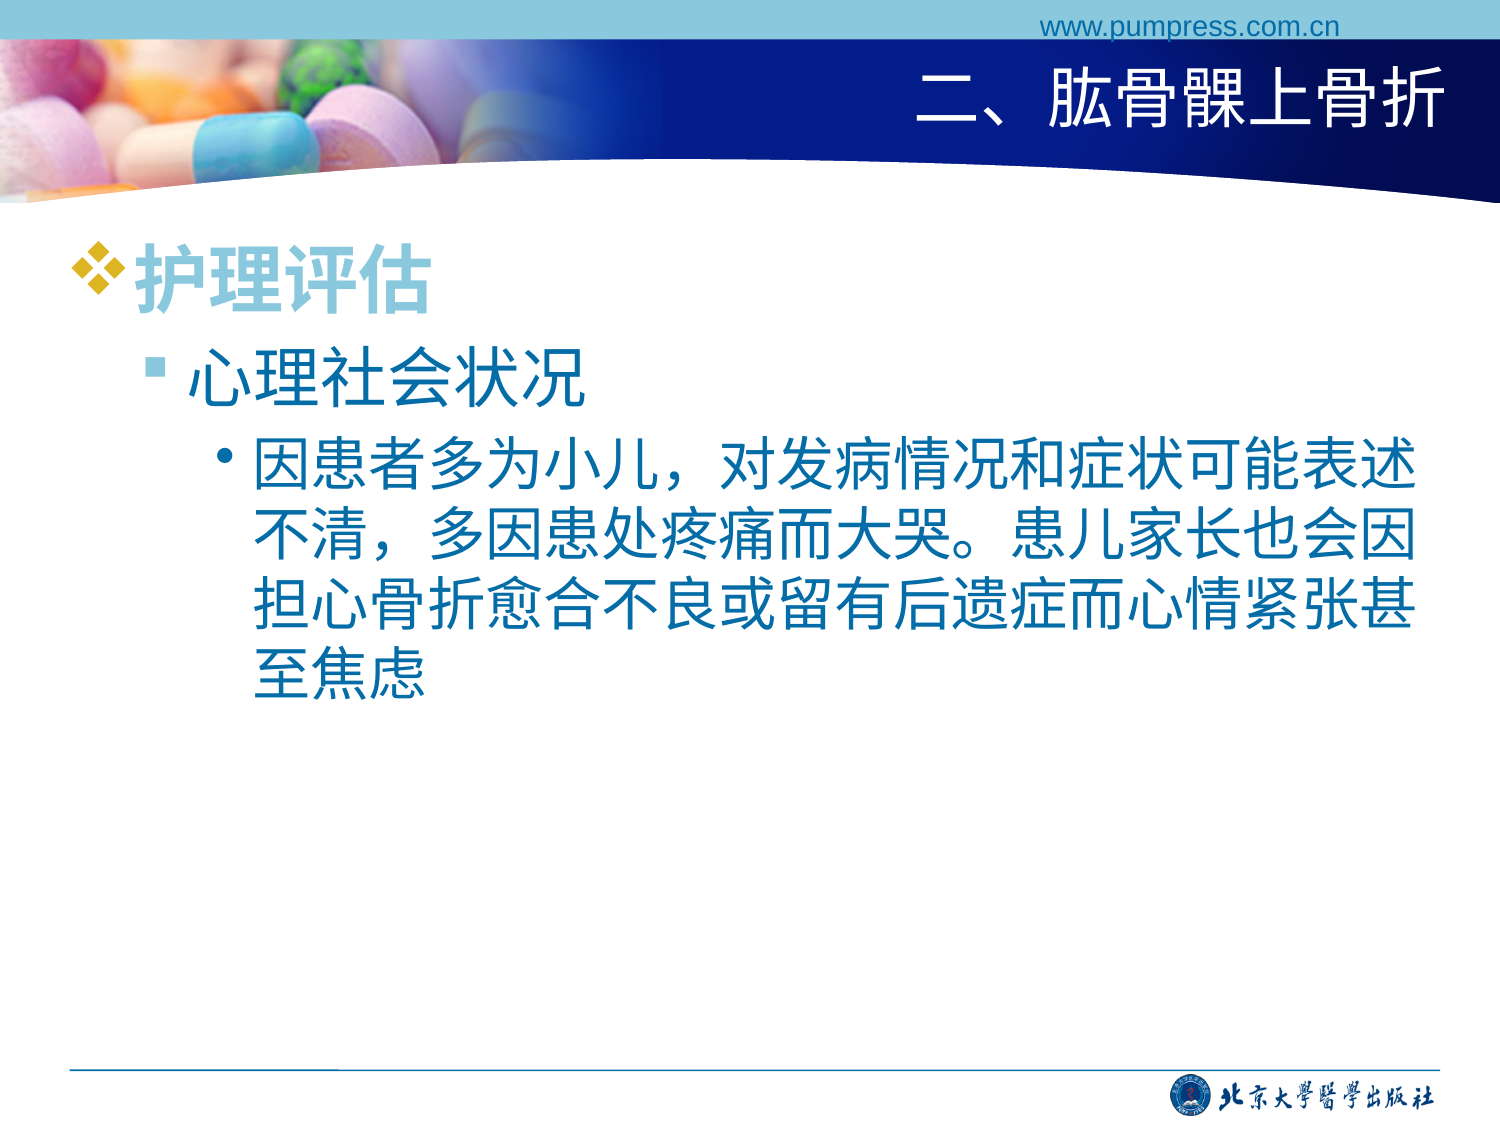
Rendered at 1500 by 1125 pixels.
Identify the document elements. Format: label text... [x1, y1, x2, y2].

list 护理评估 心理社会状况 因患者多为小儿，对发病情况和症状可能表述不清，多因患处疼痛而大哭。患儿家长也会因担心骨折愈合不良或留有后遗症而心情紧张甚至焦虑 [49, 224, 1463, 1026]
picture [0, 40, 1500, 203]
title 二、肱骨髁上骨折 [137, 49, 1463, 143]
slide_number www.pumpress.com.cn [1025, 0, 1463, 38]
picture [1170, 1074, 1436, 1118]
